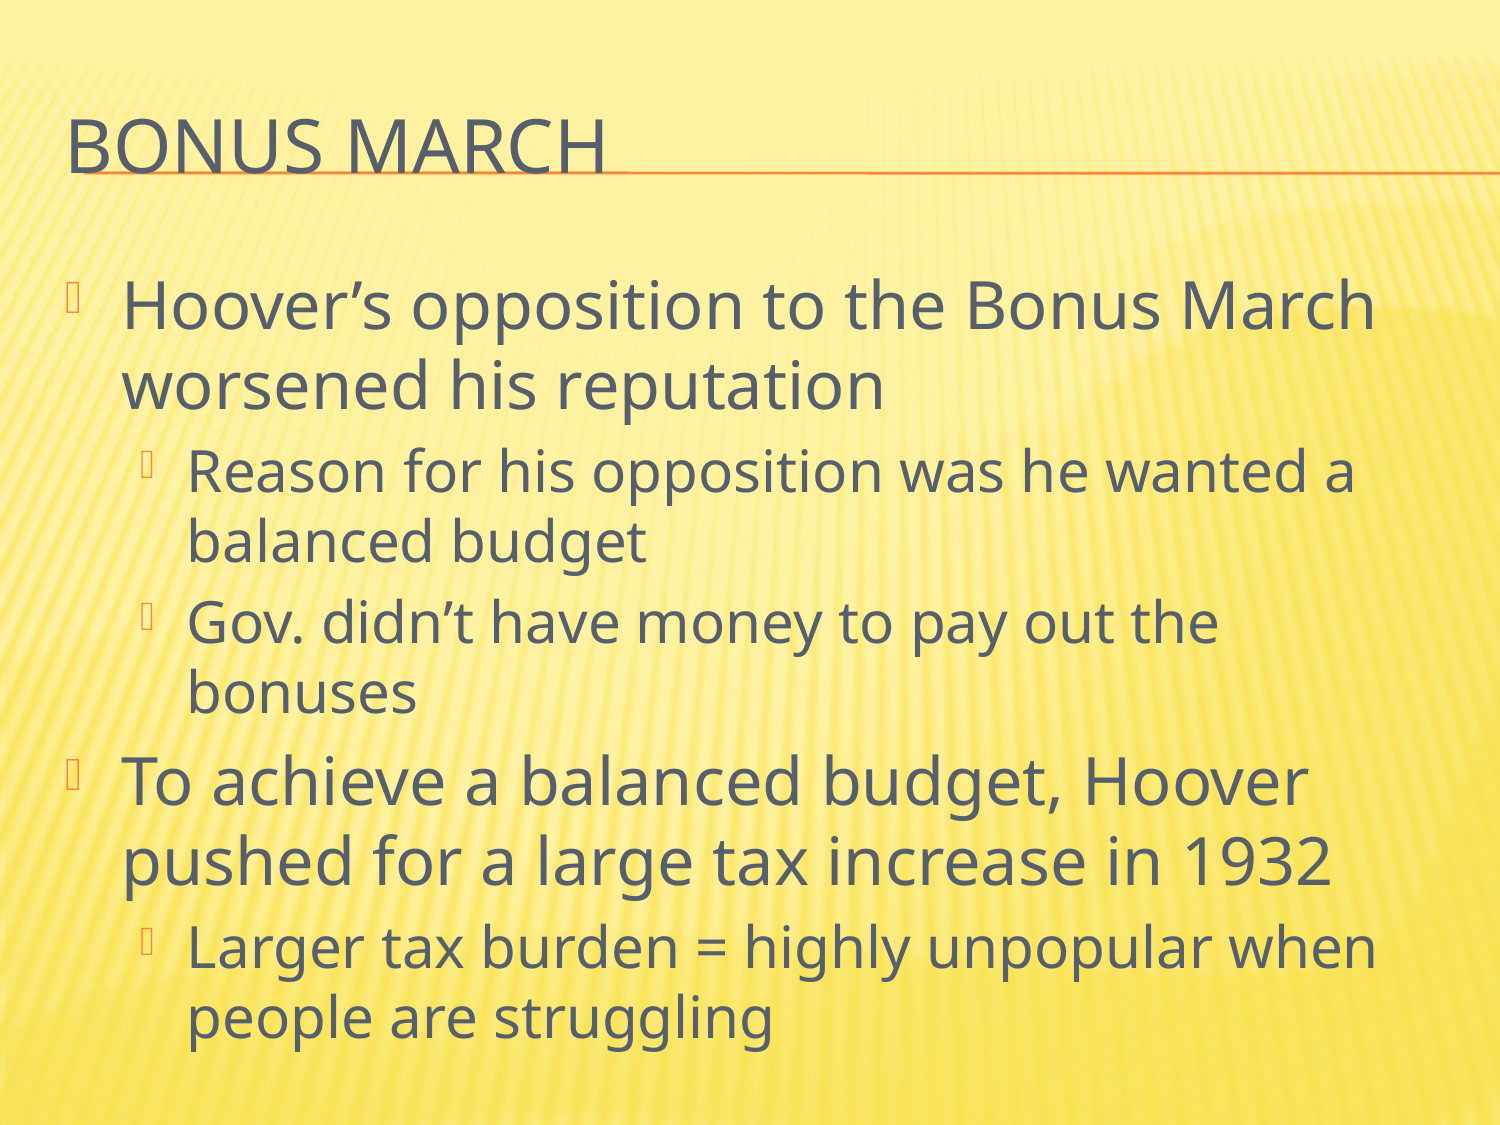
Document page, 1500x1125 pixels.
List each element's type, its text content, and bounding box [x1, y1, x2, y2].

list Hoover’s opposition to the Bonus March worsened his reputation Reason for his opposition was he wanted a balanced budget Gov. didn’t have money to pay out the bonuses To achieve a balanced budget, Hoover pushed for a large tax increase in 1932 Larger tax burden = highly unpopular when people are struggling [49, 254, 1476, 1038]
title Bonus March [50, 75, 1475, 213]
